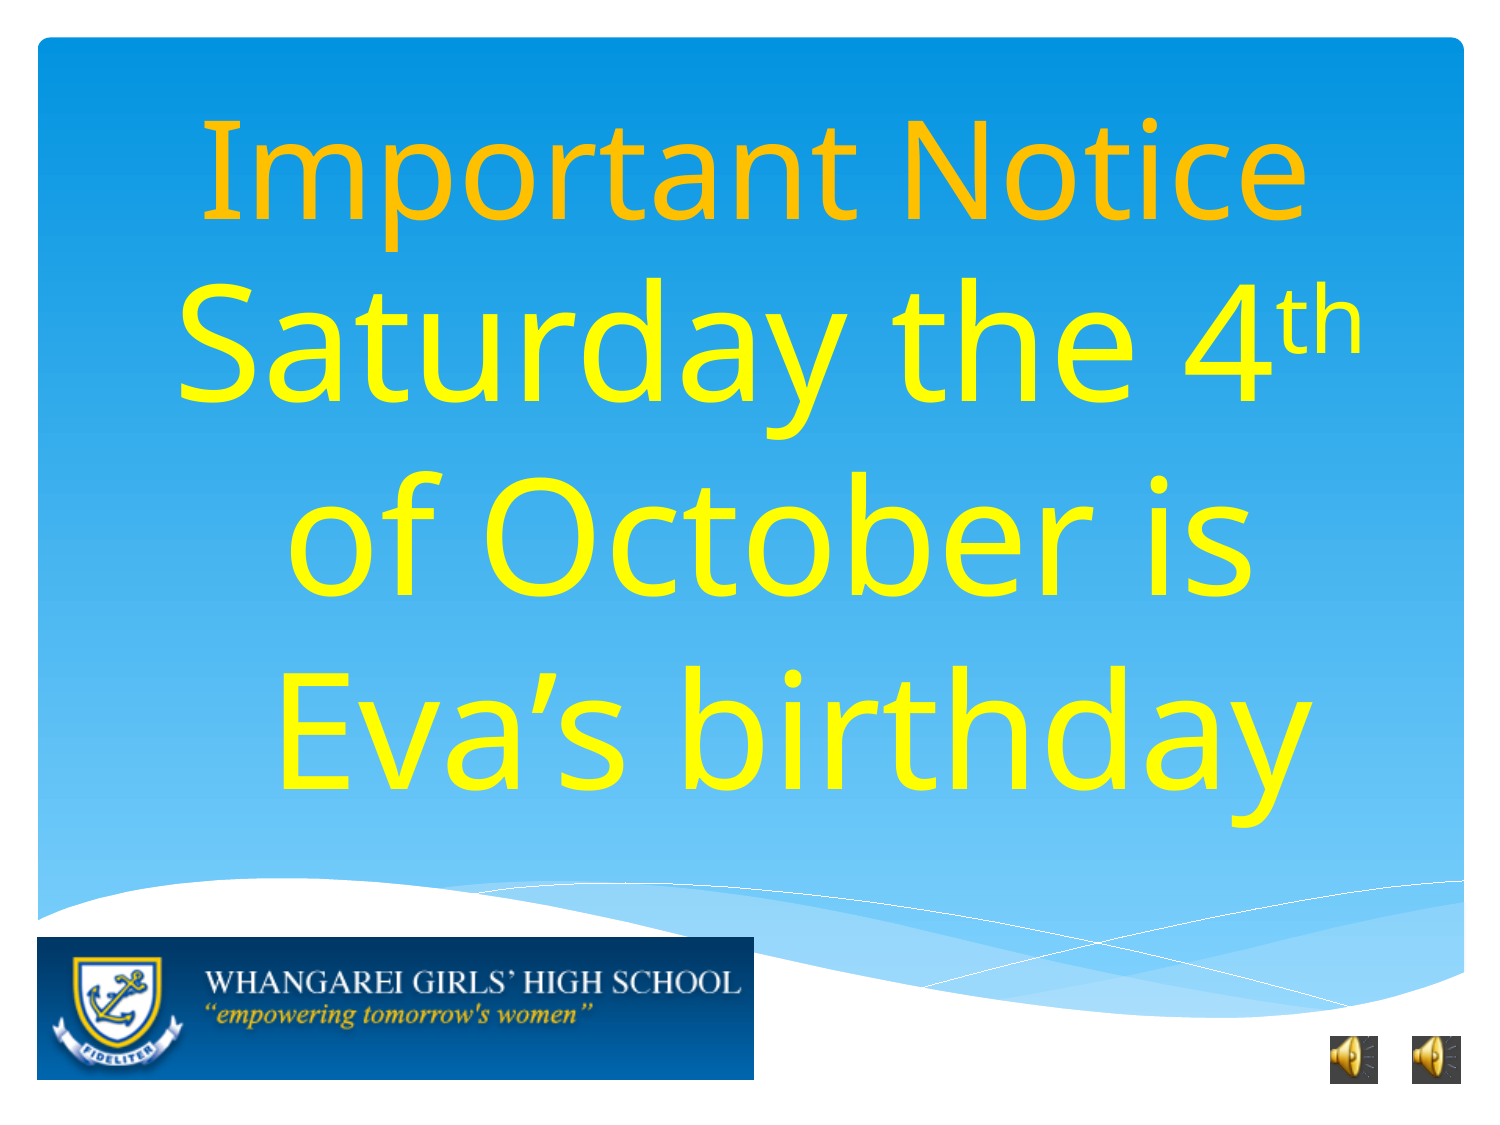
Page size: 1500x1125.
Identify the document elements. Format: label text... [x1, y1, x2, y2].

picture [37, 937, 754, 1080]
text_box Saturday the 4th of October is Eva’s birthday [149, 231, 1391, 963]
picture [1411, 1034, 1462, 1086]
picture [1328, 1034, 1380, 1086]
text_box Important Notice [149, 37, 1362, 255]
